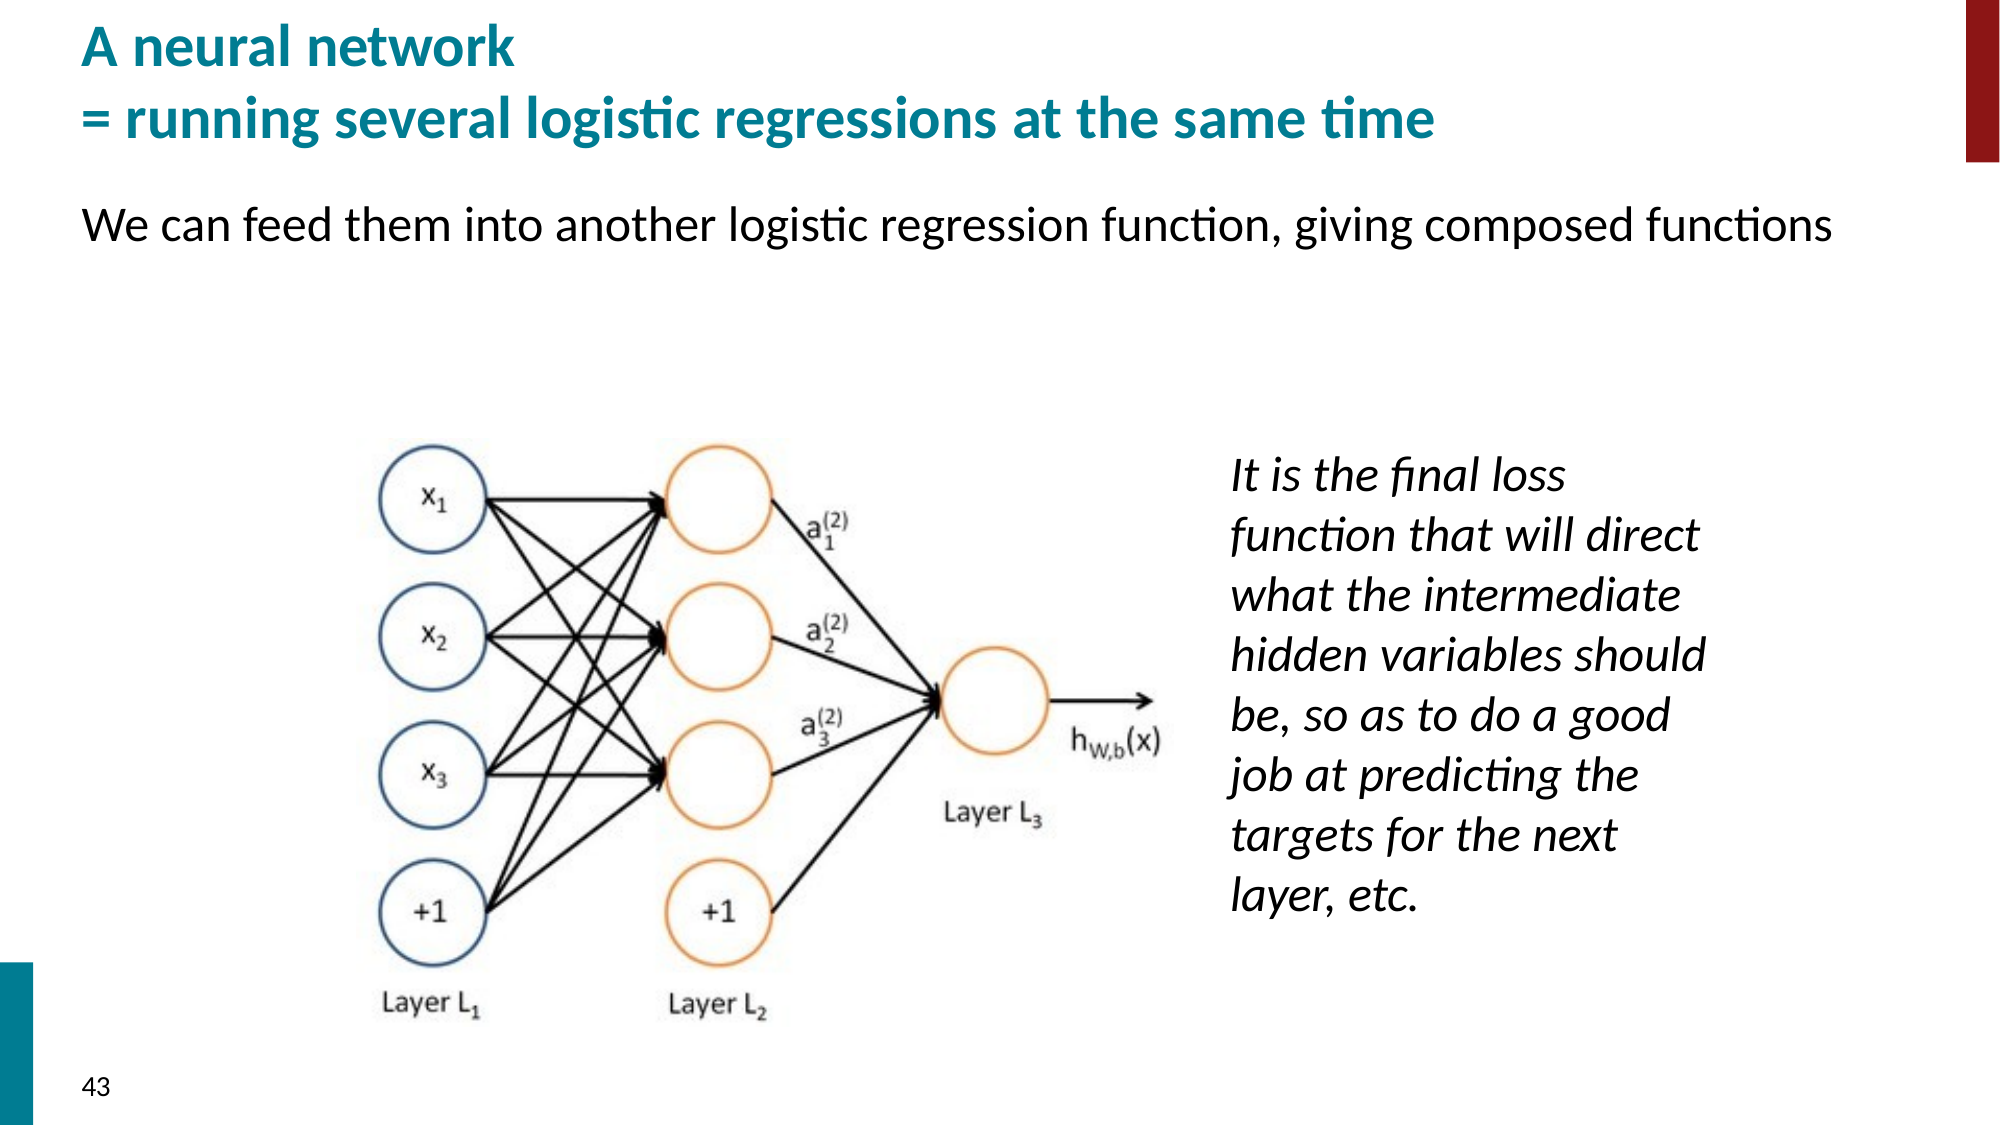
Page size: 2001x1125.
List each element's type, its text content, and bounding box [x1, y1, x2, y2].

slide_number 39 [75, 1067, 120, 1125]
title A neural network = running several logistic regressions at the same time [79, 4, 1921, 194]
text_box It is the final loss function that will direct what the intermediate hidden variables should be, so as to do a good job at predicting the targets for the next layer, etc. [1227, 439, 1711, 922]
picture [356, 438, 1174, 1027]
text_box We can feed them into another logistic regression function, giving composed functions [79, 188, 1844, 251]
